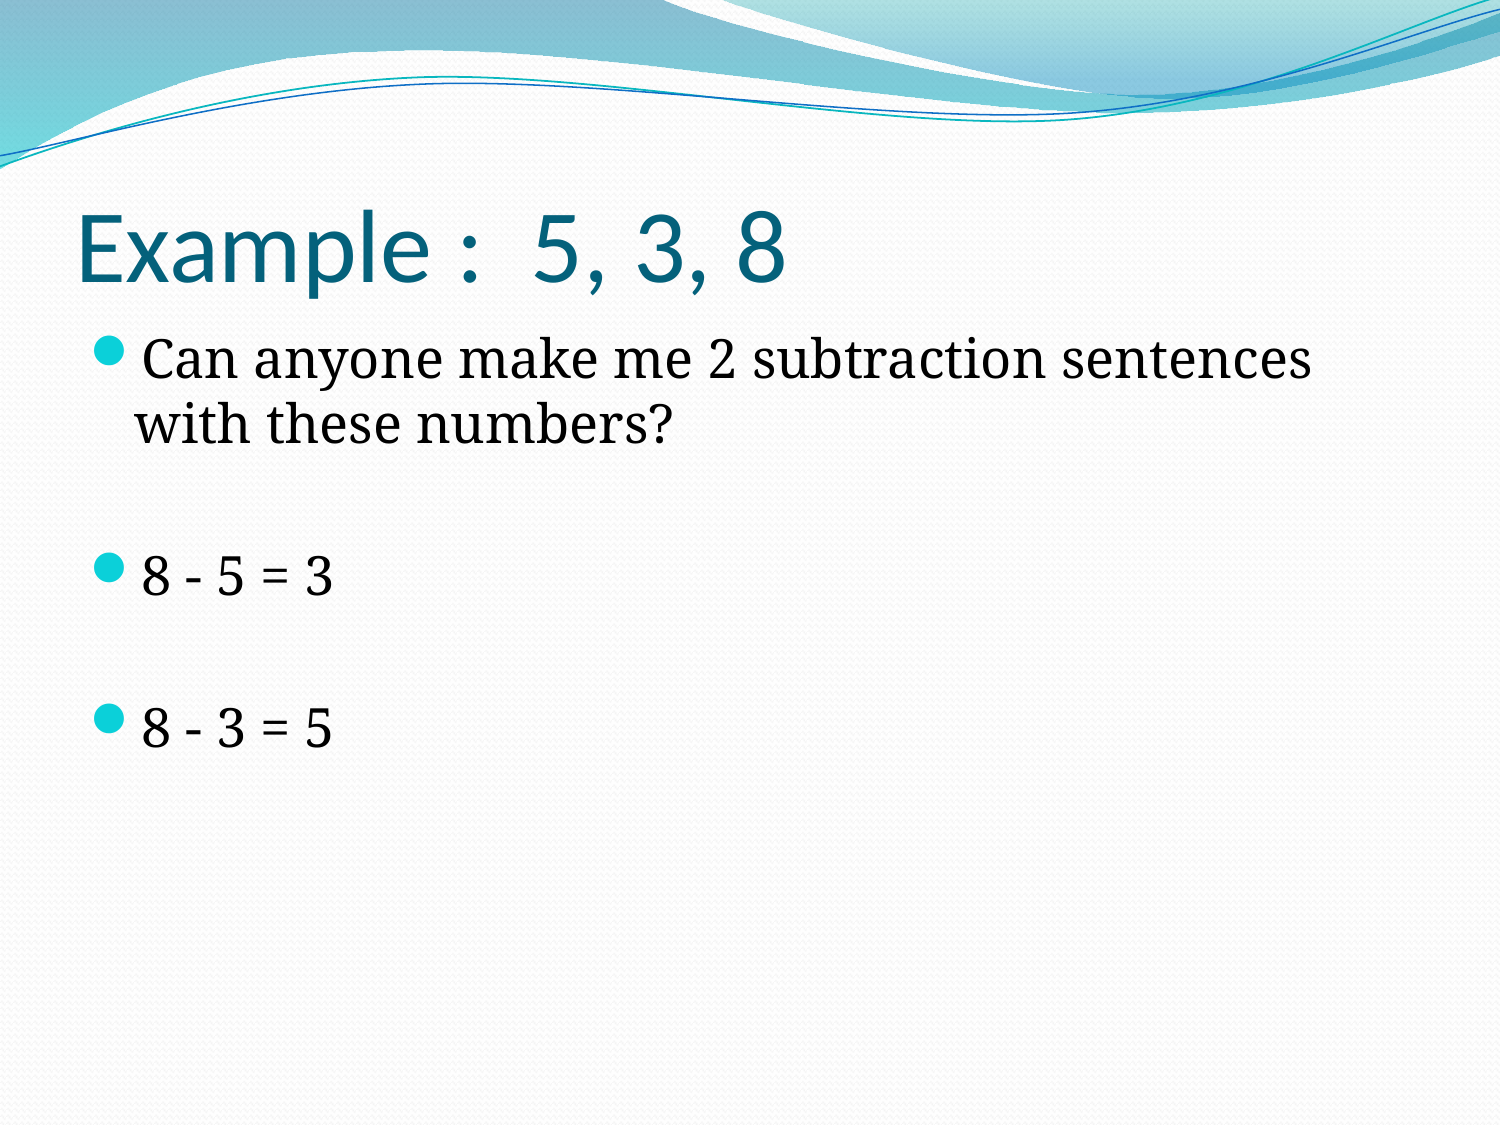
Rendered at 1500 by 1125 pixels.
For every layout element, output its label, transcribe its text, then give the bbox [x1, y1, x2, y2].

title Example : 5, 3, 8 [75, 115, 1425, 303]
list Can anyone make me 2 subtraction sentences with these numbers? 8 - 5 = 3 8 - 3 = 5 [75, 317, 1425, 1038]
